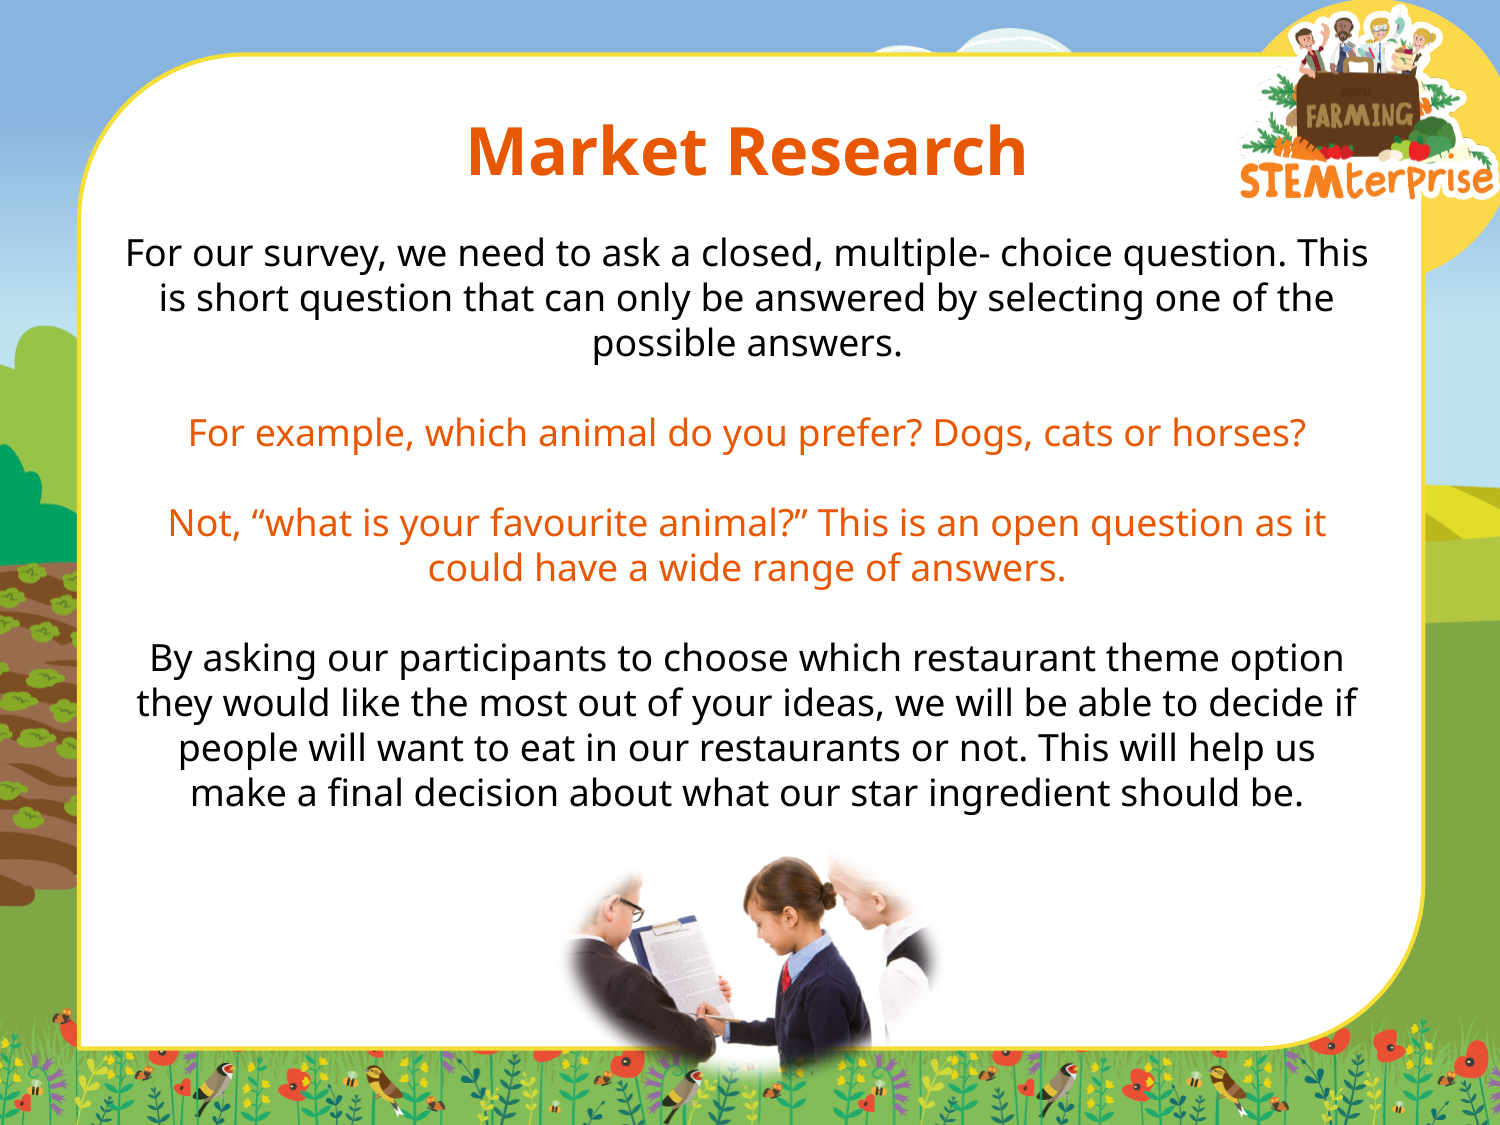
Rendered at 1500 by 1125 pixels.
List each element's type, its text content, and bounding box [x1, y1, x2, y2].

text_box [126, 52, 1228, 101]
text_box [76, 121, 1426, 1051]
picture [0, 0, 1500, 1125]
text_box Market Research For our survey, we need to ask a closed, multiple- choice question. This is short question that can only be answered by selecting one of the possible answers. For example, which animal do you prefer? Dogs, cats or horses? Not, “what is your favourite animal?” This is an open question as it could have a wide range of answers. By asking our participants to choose which restaurant theme option they would like the most out of your ideas, we will be able to decide if people will want to eat in our restaurants or not. This will help us make a final decision about what our star ingredient should be. [109, 101, 1386, 822]
